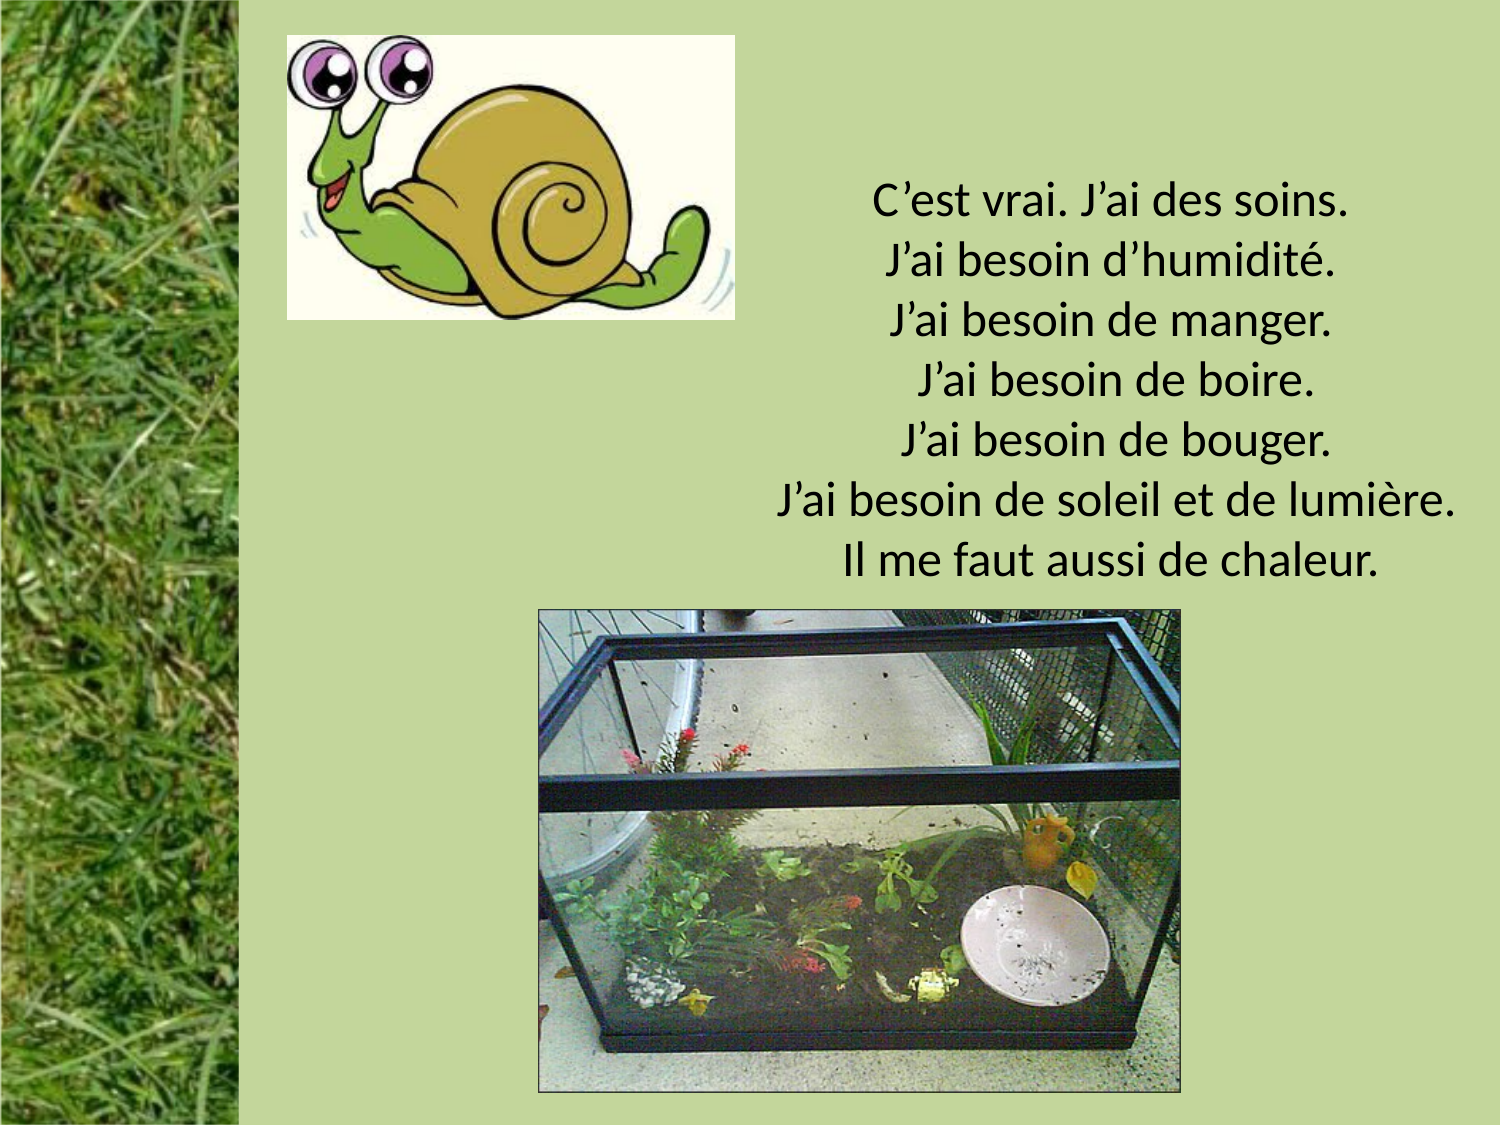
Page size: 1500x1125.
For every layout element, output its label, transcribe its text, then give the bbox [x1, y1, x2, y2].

picture [287, 35, 735, 320]
text_box C’est vrai. J’ai des soins. J’ai besoin d’humidité. J’ai besoin de manger. J’ai besoin de boire. J’ai besoin de bouger. J’ai besoin de soleil et de lumière. Il me faut aussi de chaleur. [760, 159, 1474, 595]
picture [0, 1, 1181, 1124]
